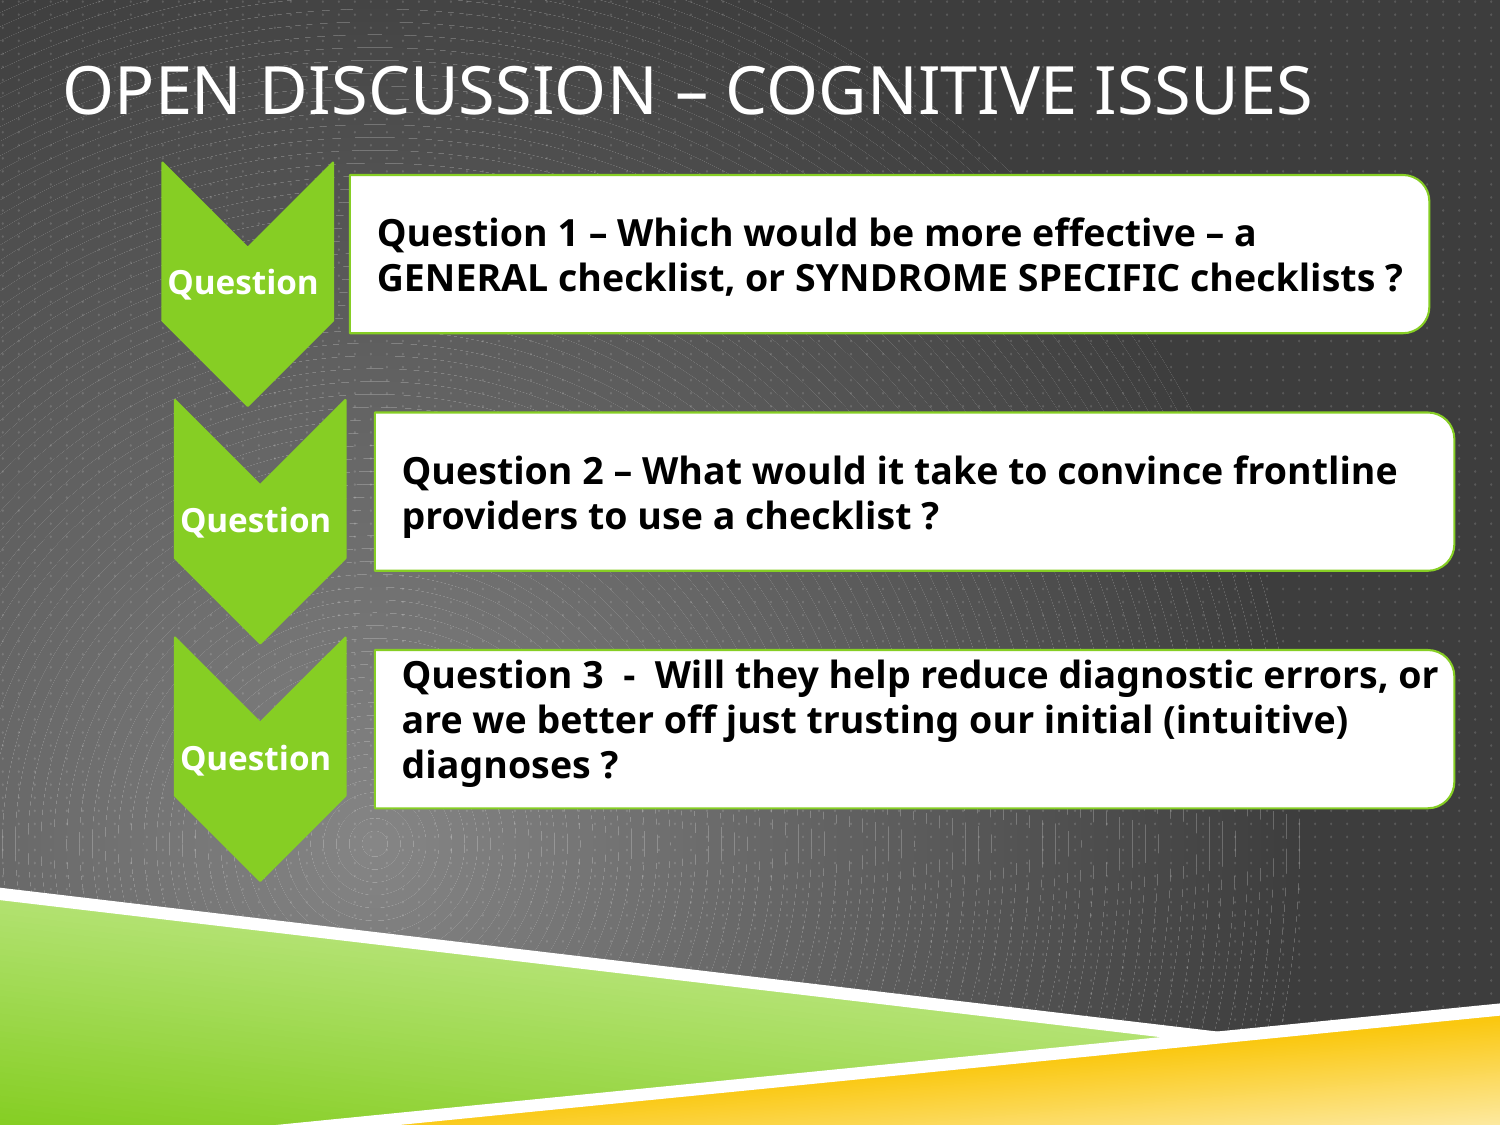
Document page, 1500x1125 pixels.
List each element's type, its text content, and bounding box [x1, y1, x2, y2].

title OPEN DISCUSSION – COGNITIVE ISSUES [62, 24, 1338, 150]
text_box Question [173, 399, 347, 645]
text_box Question 2 – What would it take to convince frontline providers to use a checklist ? [373, 411, 1456, 572]
text_box Question 1 – Which would be more effective – a GENERAL checklist, or SYNDROME SPECIFIC checklists ? [348, 173, 1431, 335]
text_box Question [173, 636, 347, 882]
text_box Question 3 - Will they help reduce diagnostic errors, or are we better off just trusting our initial (intuitive) diagnoses ? [373, 648, 1456, 810]
text_box Question [161, 161, 335, 407]
